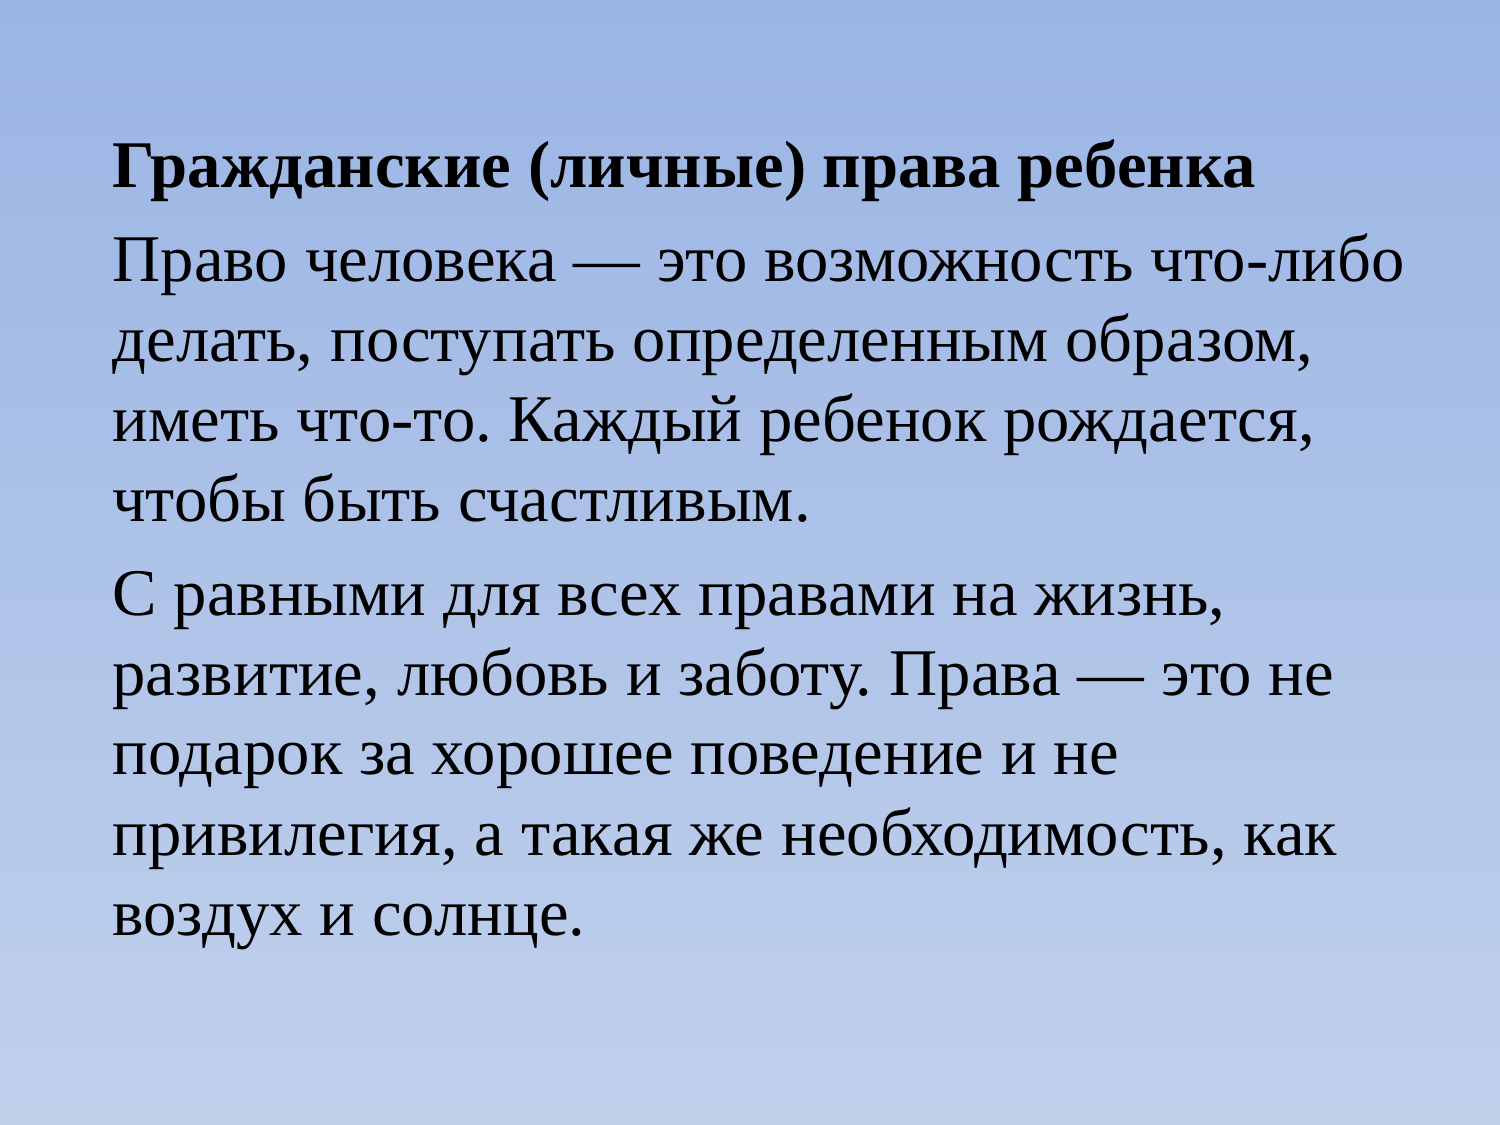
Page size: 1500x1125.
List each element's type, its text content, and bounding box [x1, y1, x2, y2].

list Гражданские (личные) права ребенка Право человека — это возможность что-либо делать, поступать определенным образом, иметь что-то. Каждый ребенок рождается, чтобы быть счастливым. С равными для всех правами на жизнь, развитие, любовь и заботу. Права — это не подарок за хорошее поведение и не привилегия, а такая же необходимость, как воздух и солнце. [75, 113, 1425, 1005]
